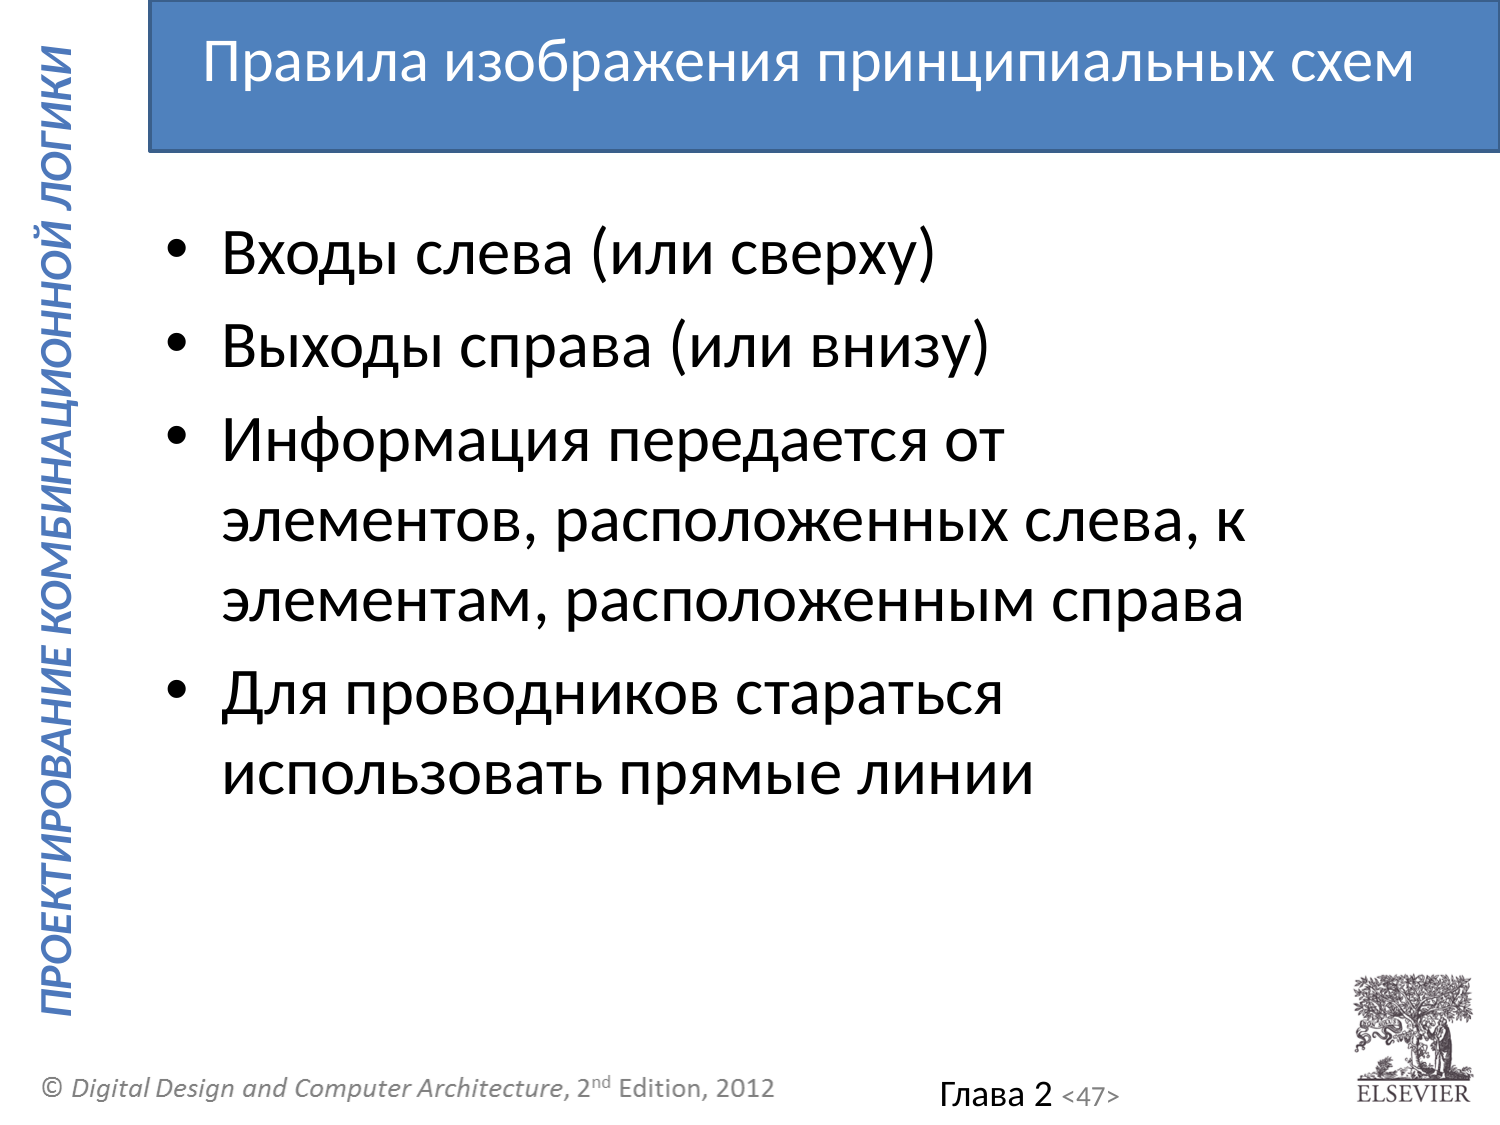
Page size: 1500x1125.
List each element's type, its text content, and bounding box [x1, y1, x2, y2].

picture [0, 0, 1500, 1125]
list Входы слева (или сверху) Выходы справа (или внизу) Информация передается от элементов, расположенных слева, к элементам, расположенным справа Для проводников стараться использовать прямые линии [150, 200, 1350, 1013]
text_box Правила изображения принципиальных схем [187, 11, 1488, 101]
